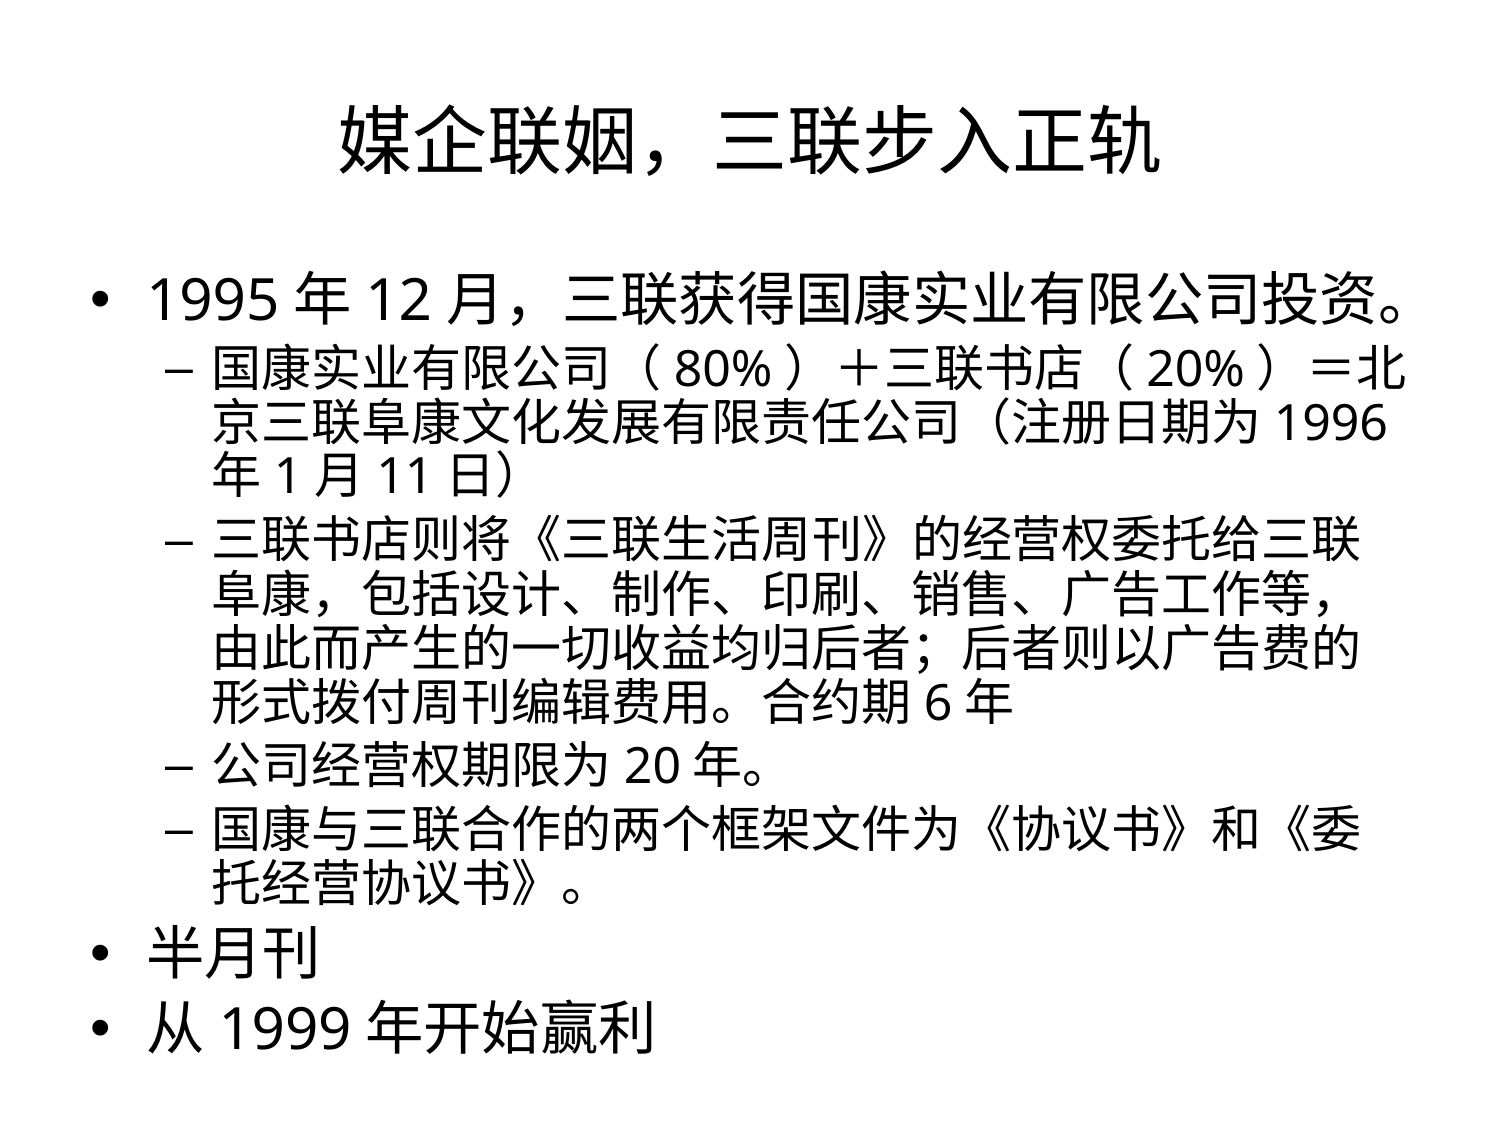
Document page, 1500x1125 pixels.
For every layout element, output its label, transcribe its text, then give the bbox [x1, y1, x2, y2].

list 1995年12月，三联获得国康实业有限公司投资。 国康实业有限公司（80%）＋三联书店（20%）＝北京三联阜康文化发展有限责任公司（注册日期为1996年1月11日） 三联书店则将《三联生活周刊》的经营权委托给三联阜康，包括设计、制作、印刷、销售、广告工作等，由此而产生的一切收益均归后者；后者则以广告费的形式拨付周刊编辑费用。合约期6年 公司经营权期限为20年。 国康与三联合作的两个框架文件为《协议书》和《委托经营协议书》。 半月刊 从1999年开始赢利 [75, 262, 1425, 1005]
title 媒企联姻，三联步入正轨 [75, 45, 1425, 233]
